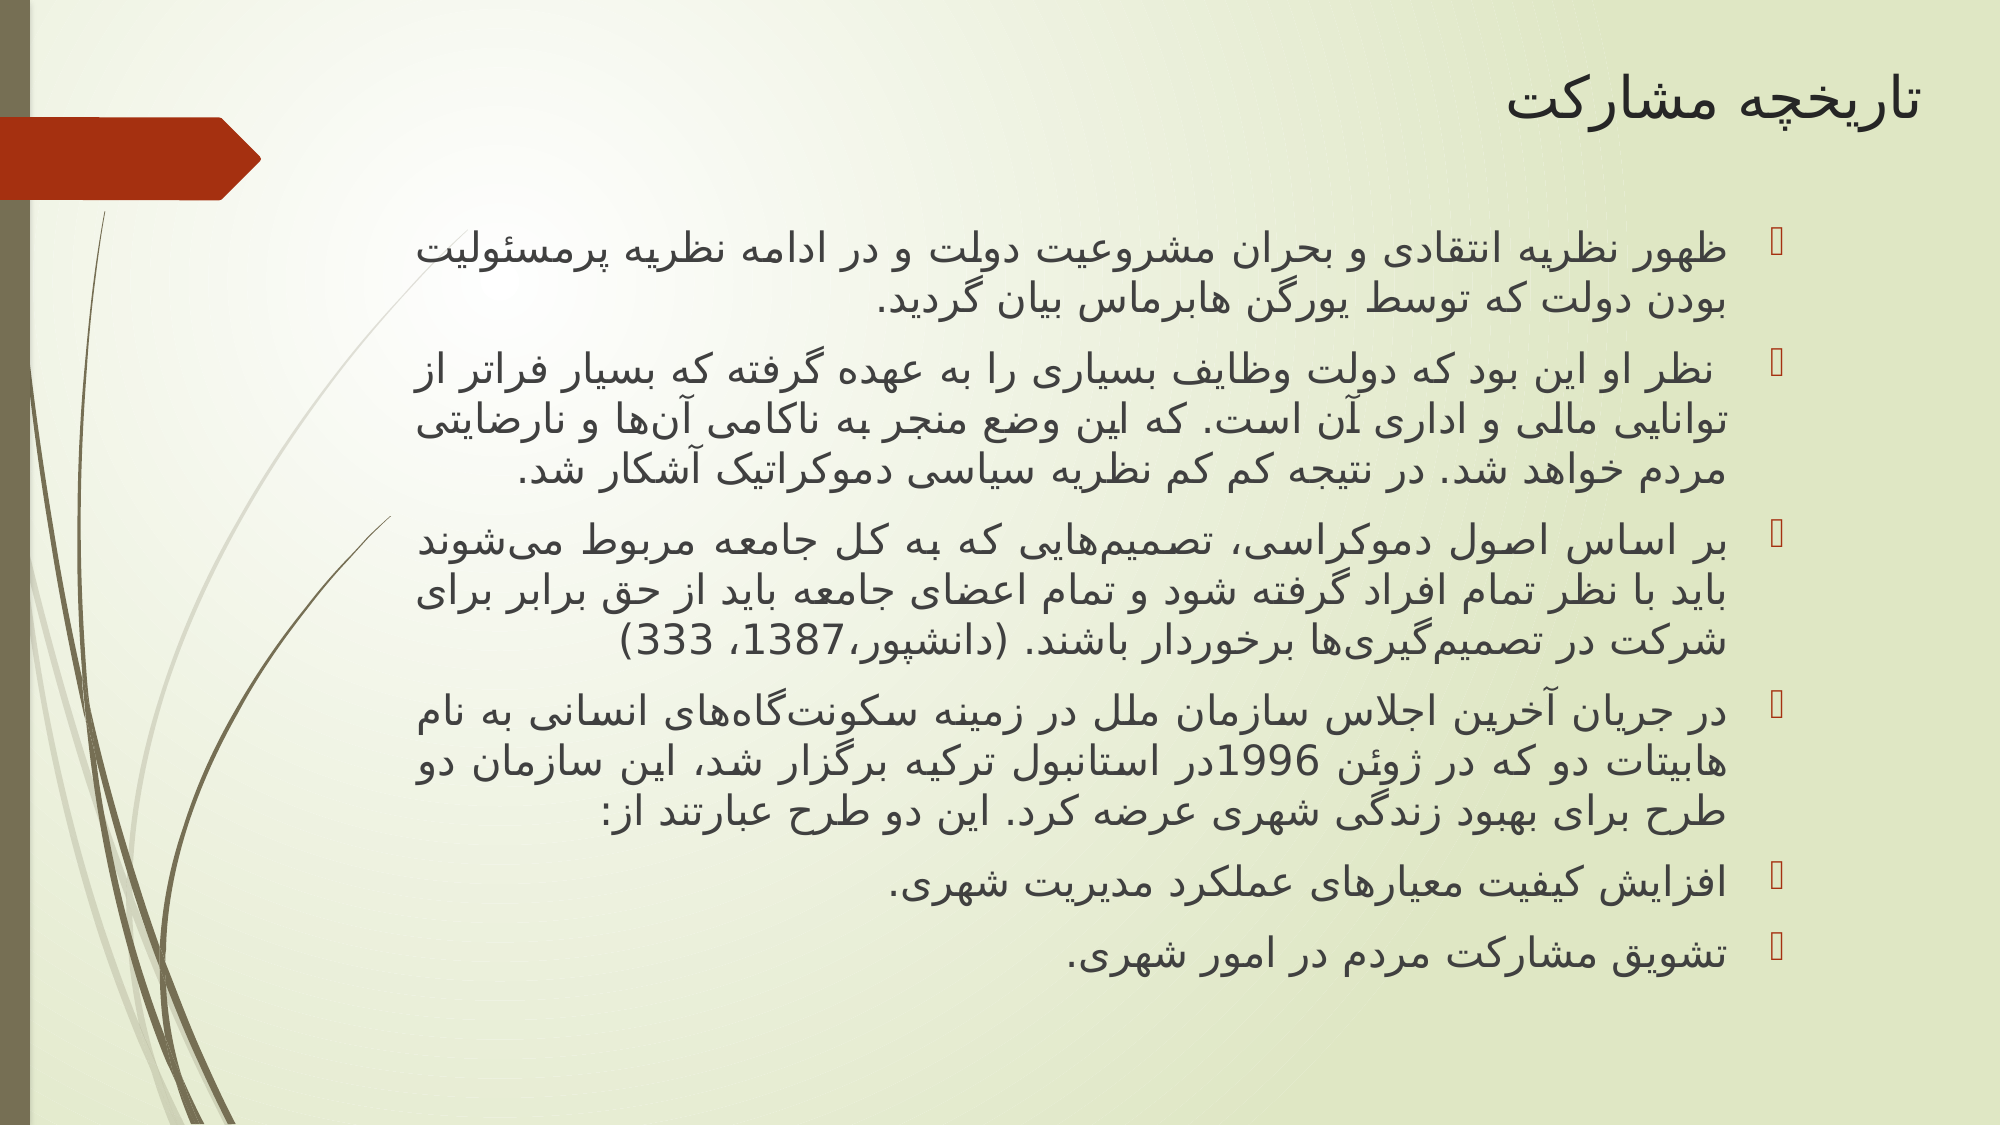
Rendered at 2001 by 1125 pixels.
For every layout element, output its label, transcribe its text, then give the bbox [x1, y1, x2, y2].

list ظهور نظریه انتقادی و بحران مشروعیت دولت و در ادامه نظریه پرمسئولیت بودن دولت که توسط یورگن هابرماس بیان گردید. نظر او این بود که دولت وظایف بسیاری را به عهده گرفته که بسیار فراتر از توانایی مالی و اداری آن است. که ‌این وضع منجر به ناکامی آن‌ها و نارضایتی مردم خواهد شد. در نتیجه کم کم نظریه سیاسی دموکراتیک آشکار شد. بر اساس اصول دموکراسی، تصمیم‌هایی که به کل جامعه مربوط می‌شوند باید با نظر تمام افراد گرفته شود و تمام اعضای جامعه باید از حق برابر برای شرکت در تصمیم‌گیری‌ها برخوردار باشند. (دانشپور،1387، 333) در جریان آخرین اجلاس سازمان ملل در زمینه سکونت‌گاه‌های انسانی به نام هابیتات دو که در ژوئن 1996در استانبول ترکیه برگزار شد، این سازمان دو طرح برای بهبود زندگی شهری عرضه کرد. این دو طرح عبارتند از: افزایش کیفیت معیارهای عملکرد مدیریت شهری. تشویق مشارکت مردم در امور شهری. [399, 212, 1800, 1101]
title تاریخچه مشارکت [587, 0, 1938, 213]
